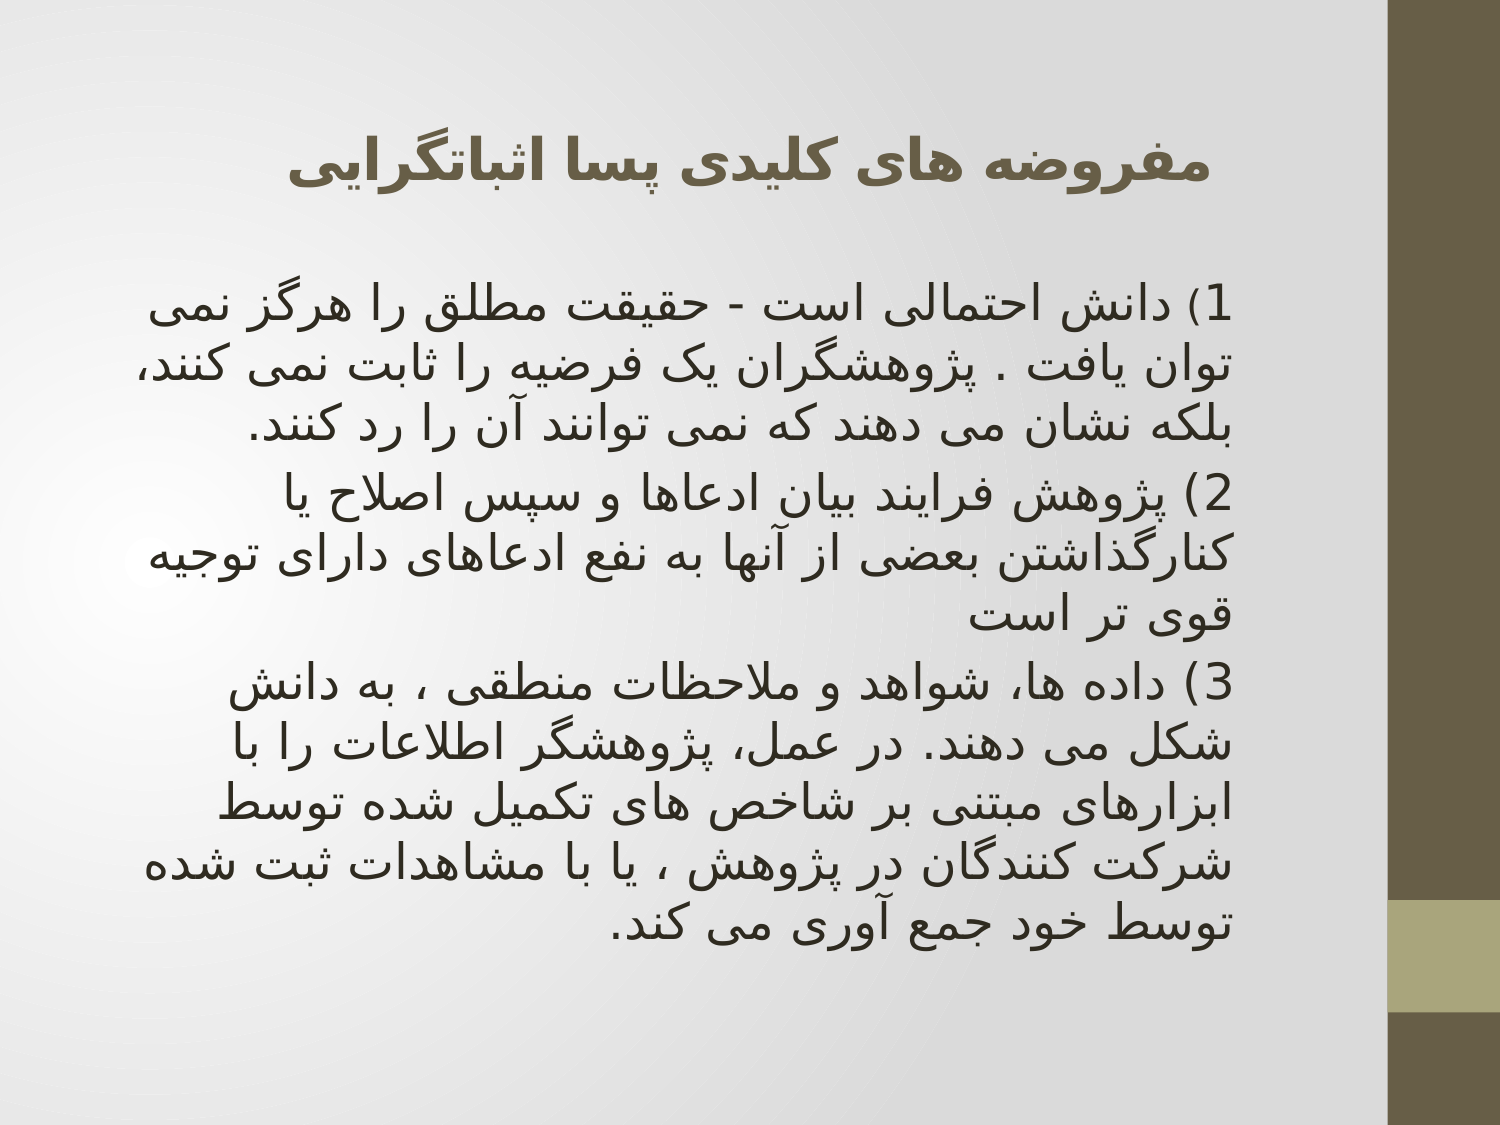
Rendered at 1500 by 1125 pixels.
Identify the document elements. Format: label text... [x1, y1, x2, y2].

subtitle 1) دانش احتمالی است - حقیقت مطلق را هرگز نمی توان یافت . پژوهشگران یک فرضیه را ثابت نمی کنند، بلکه نشان می دهند که نمی توانند آن را رد کنند. 2) پژوهش فرایند بیان ادعاها و سپس اصلاح یا کنارگذاشتن بعضی از آنها به نفع ادعاهای دارای توجیه قوی تر است 3) داده ها، شواهد و ملاحظات منطقی ، به دانش شکل می دهند. در عمل، پژوهشگر اطلاعات را با ابزارهای مبتنی بر شاخص های تکمیل شده توسط شرکت کنندگان در پژوهش ، یا با مشاهدات ثبت شده توسط خود جمع آوری می کند. [112, 262, 1250, 863]
title مفروضه های کلیدی پسا اثباتگرایی [112, 62, 1388, 200]
